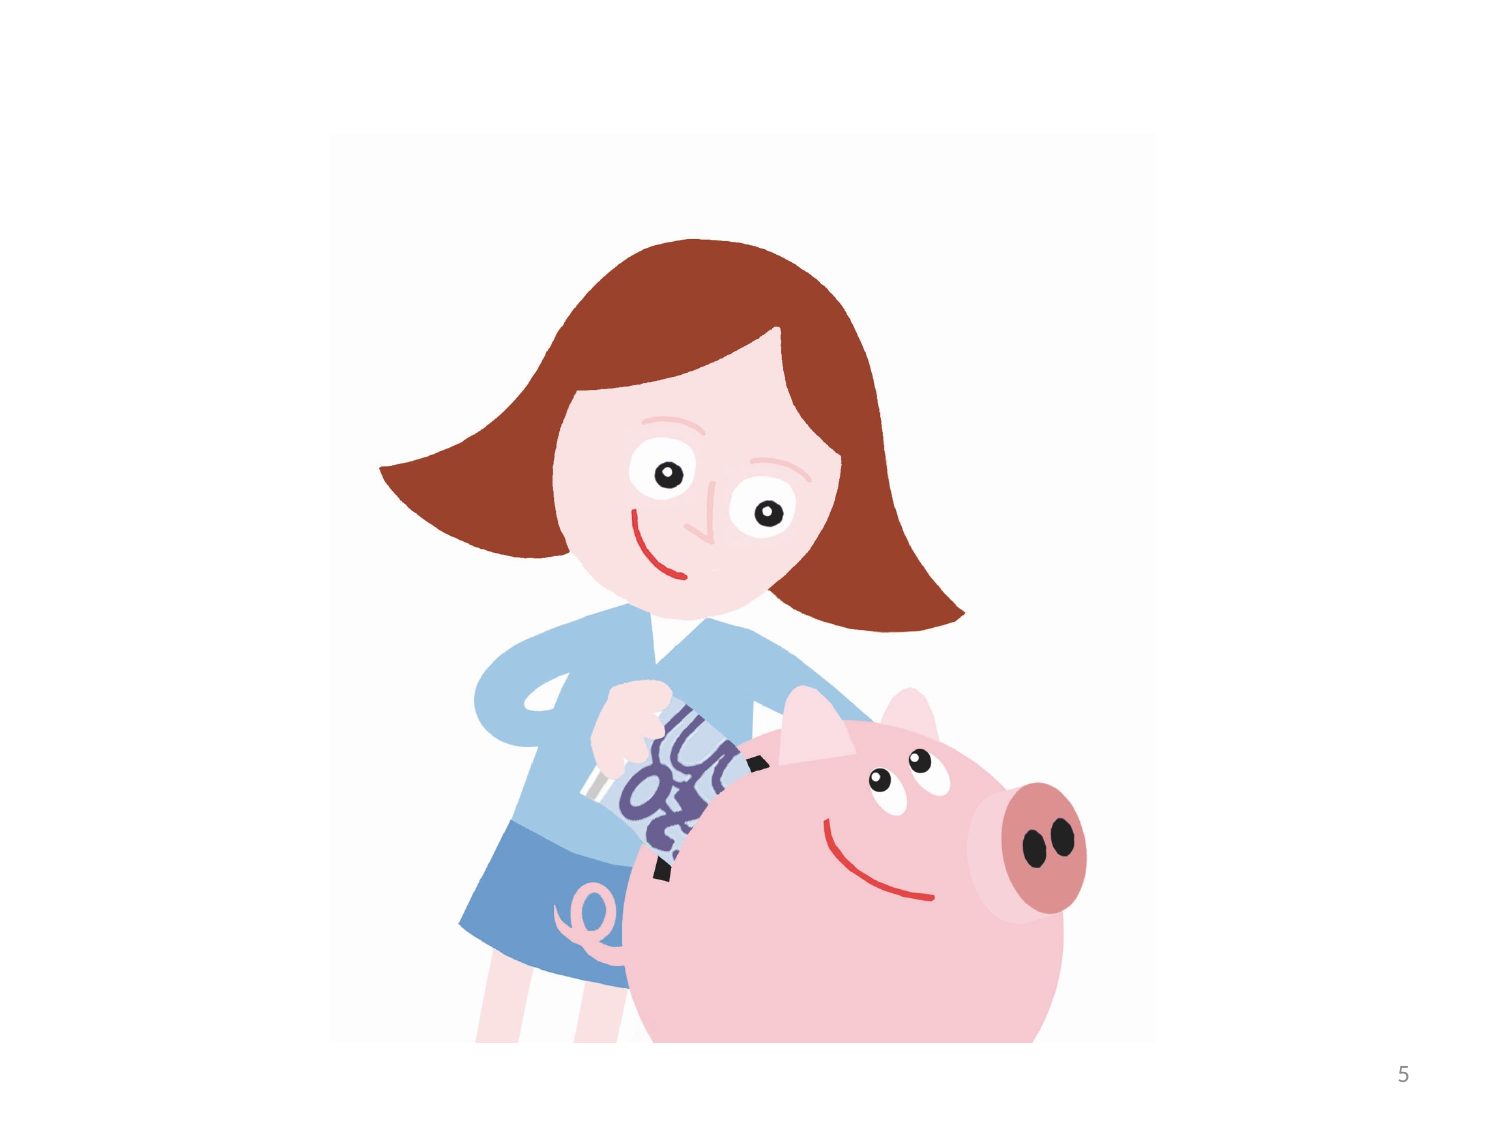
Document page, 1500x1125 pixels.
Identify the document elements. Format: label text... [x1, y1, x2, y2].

picture [329, 132, 1157, 1043]
slide_number 5 [1074, 1042, 1425, 1103]
